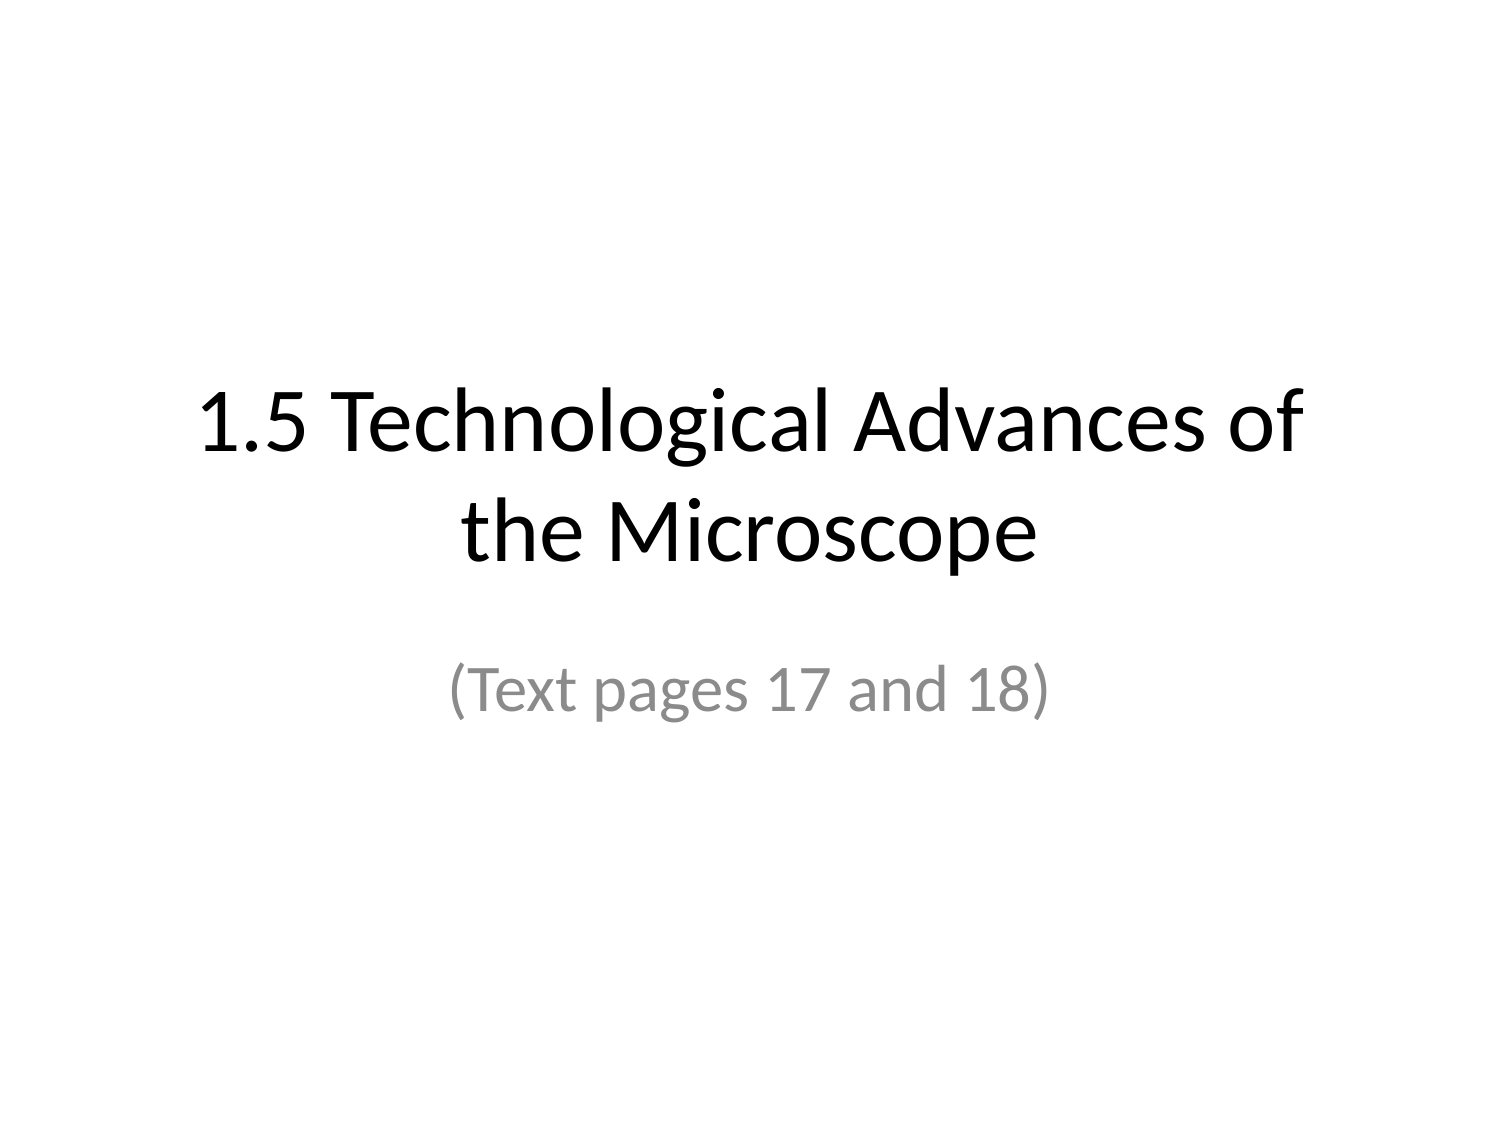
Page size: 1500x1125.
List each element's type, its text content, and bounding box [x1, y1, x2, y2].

title 1.5 Technological Advances of the Microscope [112, 349, 1388, 591]
subtitle (Text pages 17 and 18) [225, 637, 1275, 925]
